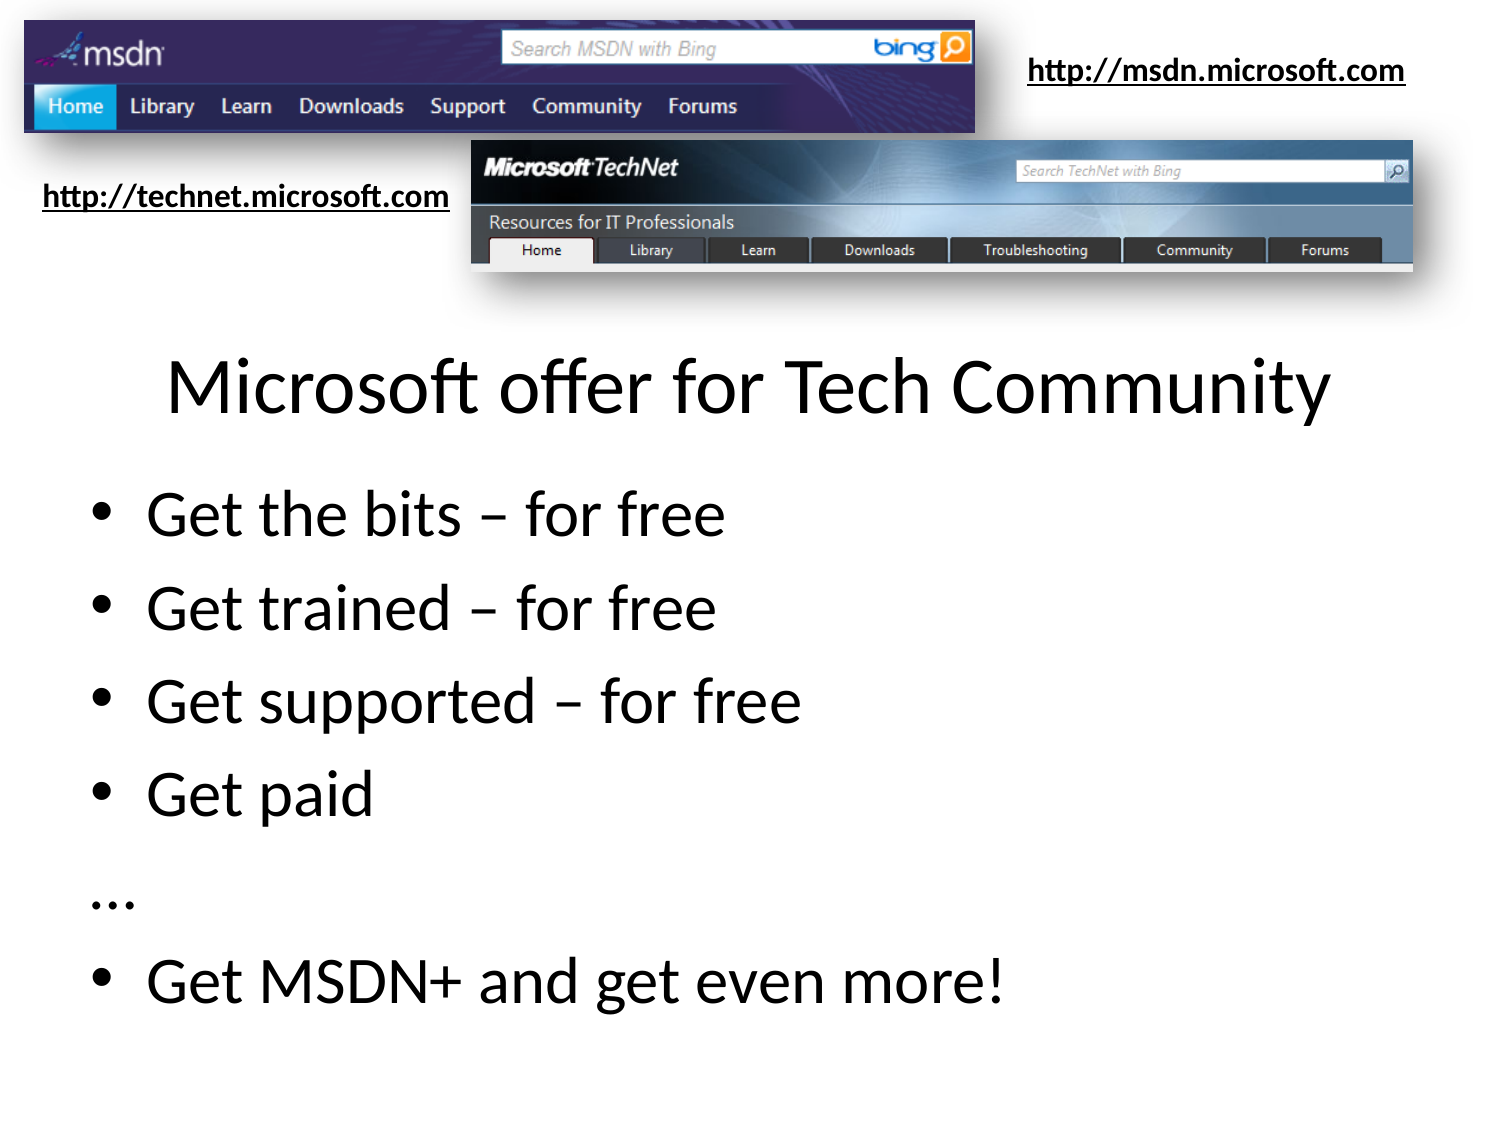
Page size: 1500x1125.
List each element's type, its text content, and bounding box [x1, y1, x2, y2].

title Microsoft offer for Tech Community [75, 287, 1425, 462]
picture [471, 140, 1413, 272]
picture [24, 20, 975, 133]
list Get the bits – for free Get trained – for free Get supported – for free Get paid … Get MSDN+ and get even more! [75, 462, 1425, 1105]
